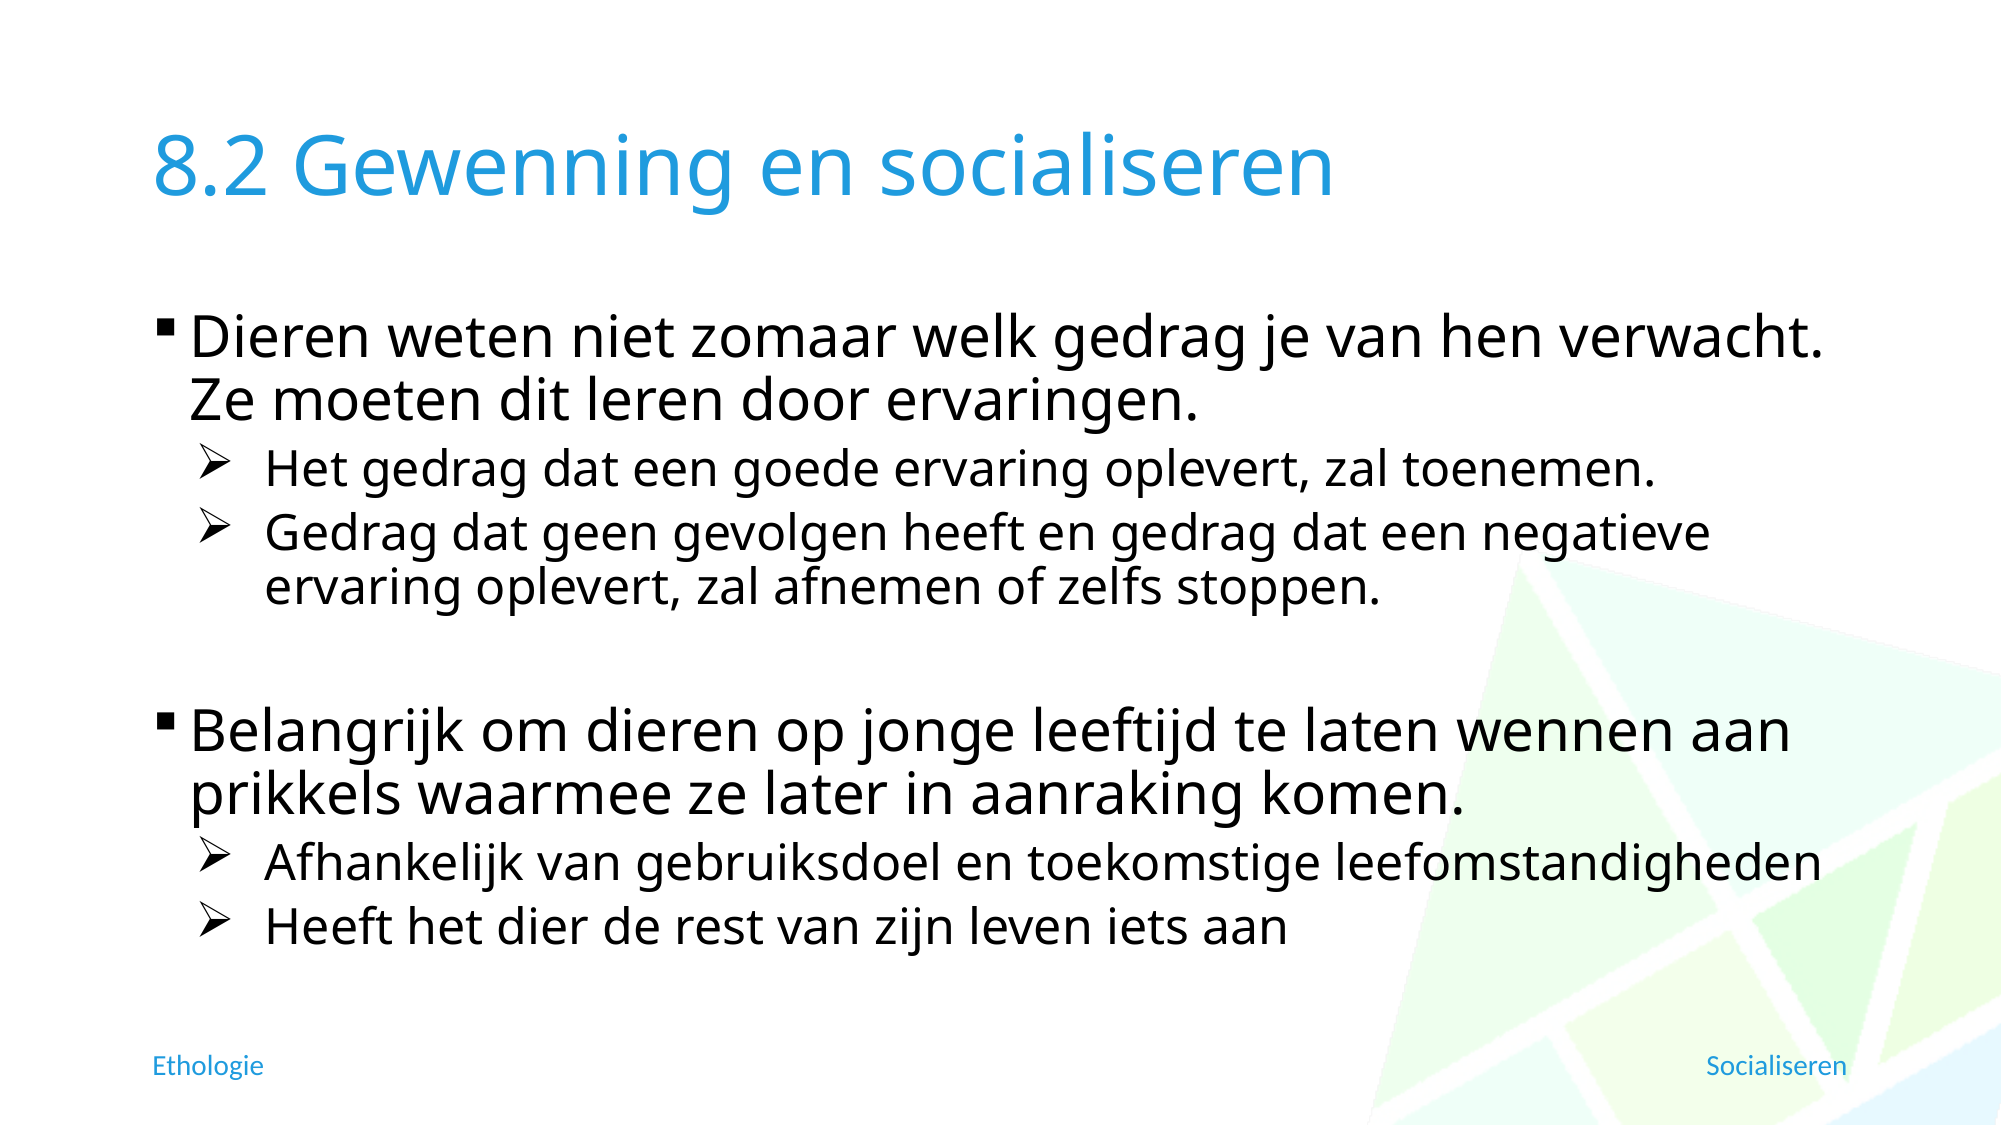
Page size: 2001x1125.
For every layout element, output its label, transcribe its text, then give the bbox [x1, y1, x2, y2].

title 8.2 Gewenning en socialiseren [137, 59, 1863, 278]
list Socialiseren [1412, 1042, 1863, 1103]
list Dieren weten niet zomaar welk gedrag je van hen verwacht. Ze moeten dit leren door ervaringen. Het gedrag dat een goede ervaring oplevert, zal toenemen. Gedrag dat geen gevolgen heeft en gedrag dat een negatieve ervaring oplevert, zal afnemen of zelfs stoppen. Belangrijk om dieren op jonge leeftijd te laten wennen aan prikkels waarmee ze later in aanraking komen. Afhankelijk van gebruiksdoel en toekomstige leefomstandigheden Heeft het dier de rest van zijn leven iets aan [137, 299, 1863, 1014]
list Ethologie [137, 1042, 588, 1103]
